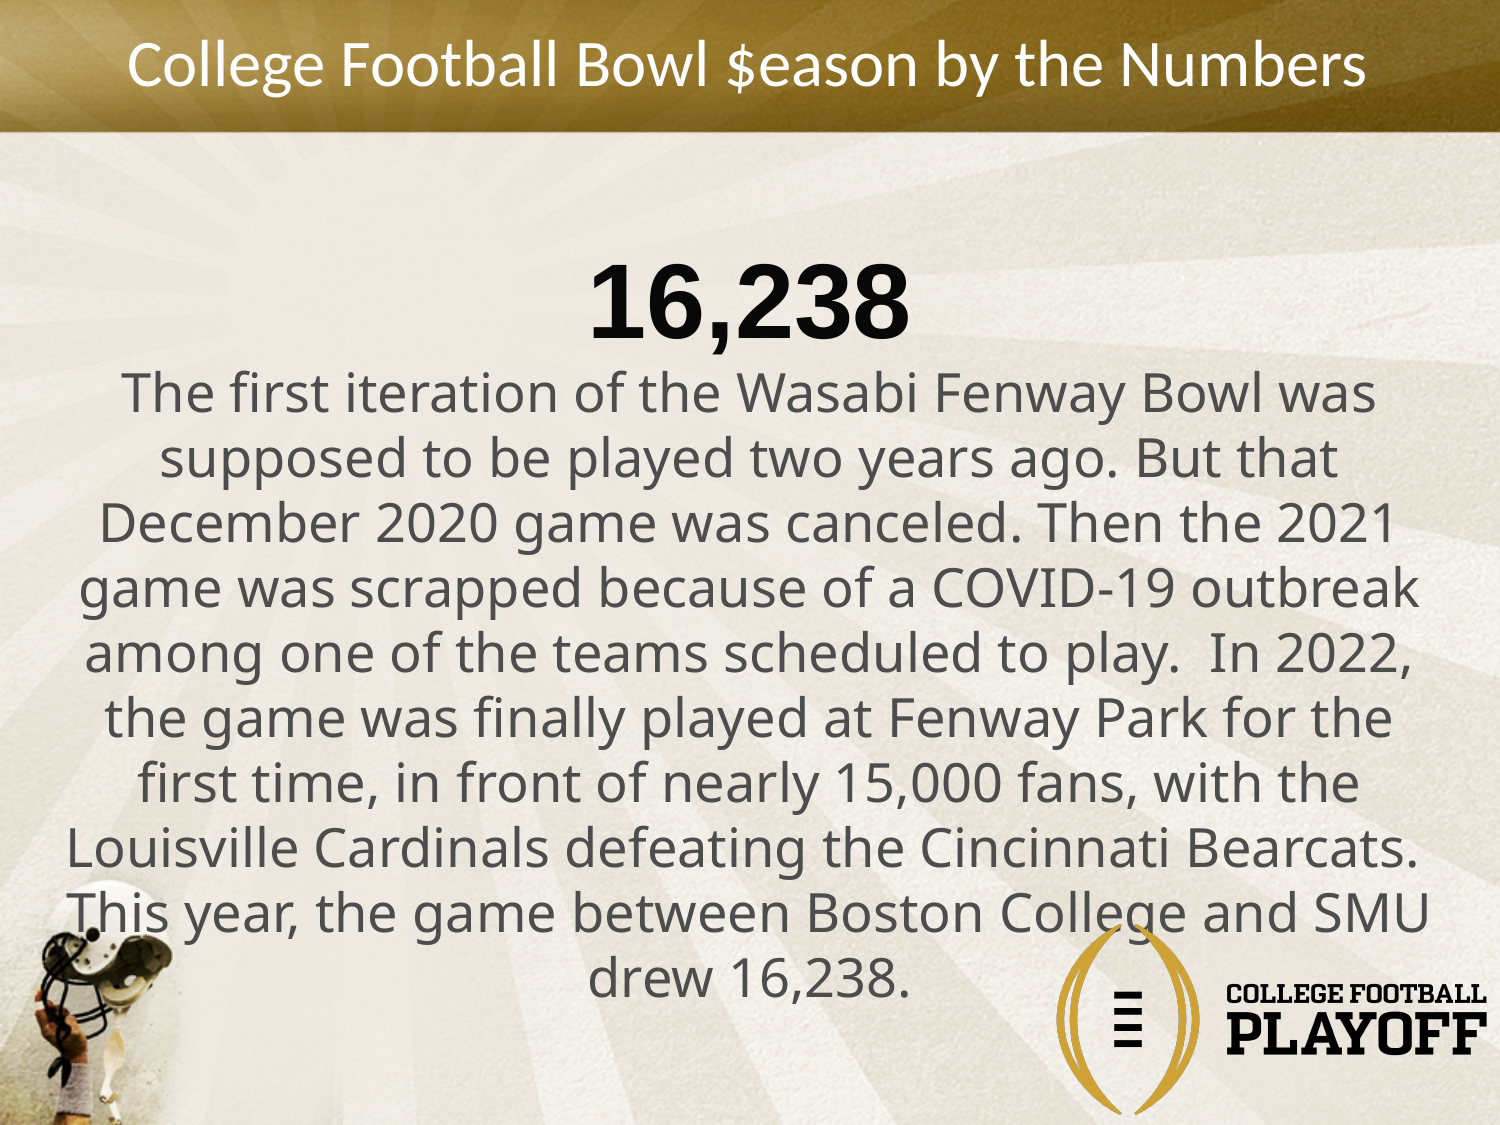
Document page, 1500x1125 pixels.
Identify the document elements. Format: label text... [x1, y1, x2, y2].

text_box The first iteration of the Wasabi Fenway Bowl was supposed to be played two years ago. But that December 2020 game was canceled. Then the 2021 game was scrapped because of a COVID-19 outbreak among one of the teams scheduled to play. In 2022, the game was finally played at Fenway Park for the first time, in front of nearly 15,000 fans, with the Louisville Cardinals defeating the Cincinnati Bearcats. This year, the game between Boston College and SMU drew 16,238. [41, 351, 1459, 1016]
picture [0, 0, 1500, 1125]
text_box College Football Bowl $eason by the Numbers [112, 12, 1400, 108]
text_box 16,238 [230, 108, 1270, 367]
